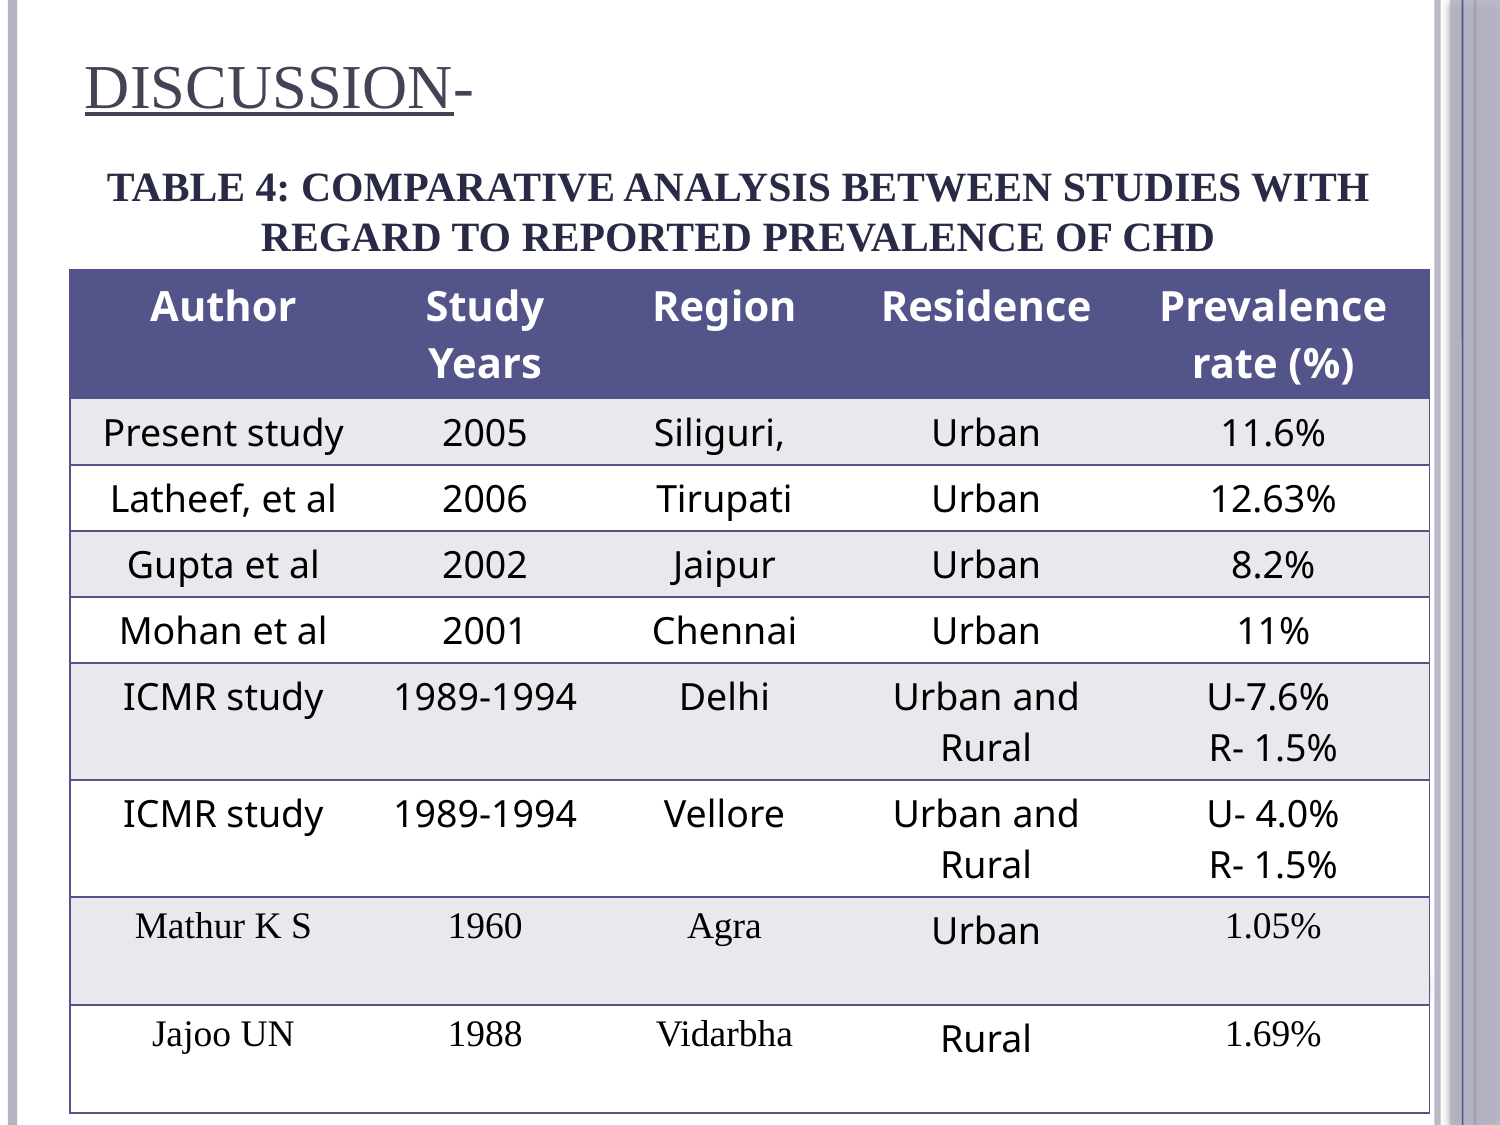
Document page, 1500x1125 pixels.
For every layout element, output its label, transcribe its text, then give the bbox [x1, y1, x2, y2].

table_cell 1960 [376, 898, 594, 1004]
table_cell Vellore [594, 781, 855, 896]
title Discussion- [70, 35, 1296, 129]
table_cell Latheef, et al [71, 466, 376, 530]
table_header Study Years [376, 270, 594, 398]
table_cell Mathur K S [71, 898, 376, 1004]
table_cell Tirupati [594, 466, 855, 530]
table_cell Present study [71, 399, 376, 464]
table_cell U- 4.0% R- 1.5% [1117, 781, 1429, 896]
table_cell Vidarbha [594, 1006, 855, 1112]
table_cell 1.69% [1117, 1006, 1429, 1112]
table_cell 2006 [376, 466, 594, 530]
table_cell 1.05% [1117, 898, 1429, 1004]
table_cell Urban and Rural [855, 664, 1117, 779]
table_cell ICMR study [71, 664, 376, 779]
table_cell 11.6% [1117, 399, 1429, 464]
table_cell 2002 [376, 532, 594, 596]
table_cell Urban [855, 532, 1117, 596]
table_cell Delhi [594, 664, 855, 779]
text_box TABLE 4: COMPARATIVE ANALYSIS BETWEEN STUDIES WITH REGARD TO REPORTED PREVALENCE OF CHD [58, 152, 1418, 268]
table_cell Chennai [594, 598, 855, 662]
table_cell 8.2% [1117, 532, 1429, 596]
table_cell Jaipur [594, 532, 855, 596]
table_cell 1989-1994 [376, 781, 594, 896]
table_cell Gupta et al [71, 532, 376, 596]
table_header Residence [855, 270, 1117, 398]
table_cell 1989-1994 [376, 664, 594, 779]
table_cell 2005 [376, 399, 594, 464]
table_cell Rural [855, 1006, 1117, 1112]
table_cell Urban [855, 399, 1117, 464]
table_header Region [594, 270, 855, 398]
table_cell Jajoo UN [71, 1006, 376, 1112]
table_cell Siliguri, [594, 399, 855, 464]
table_cell U-7.6% R- 1.5% [1117, 664, 1429, 779]
table_cell Agra [594, 898, 855, 1004]
table_cell Urban [855, 898, 1117, 1004]
table_cell 11% [1117, 598, 1429, 662]
table_cell ICMR study [71, 781, 376, 896]
table_cell 12.63% [1117, 466, 1429, 530]
table_cell Urban [855, 598, 1117, 662]
table_cell Urban [855, 466, 1117, 530]
table_header Author [71, 270, 376, 398]
table_cell 1988 [376, 1006, 594, 1112]
table_header Prevalence rate (%) [1117, 270, 1429, 398]
table_cell 2001 [376, 598, 594, 662]
table_cell Urban and Rural [855, 781, 1117, 896]
table_cell Mohan et al [71, 598, 376, 662]
